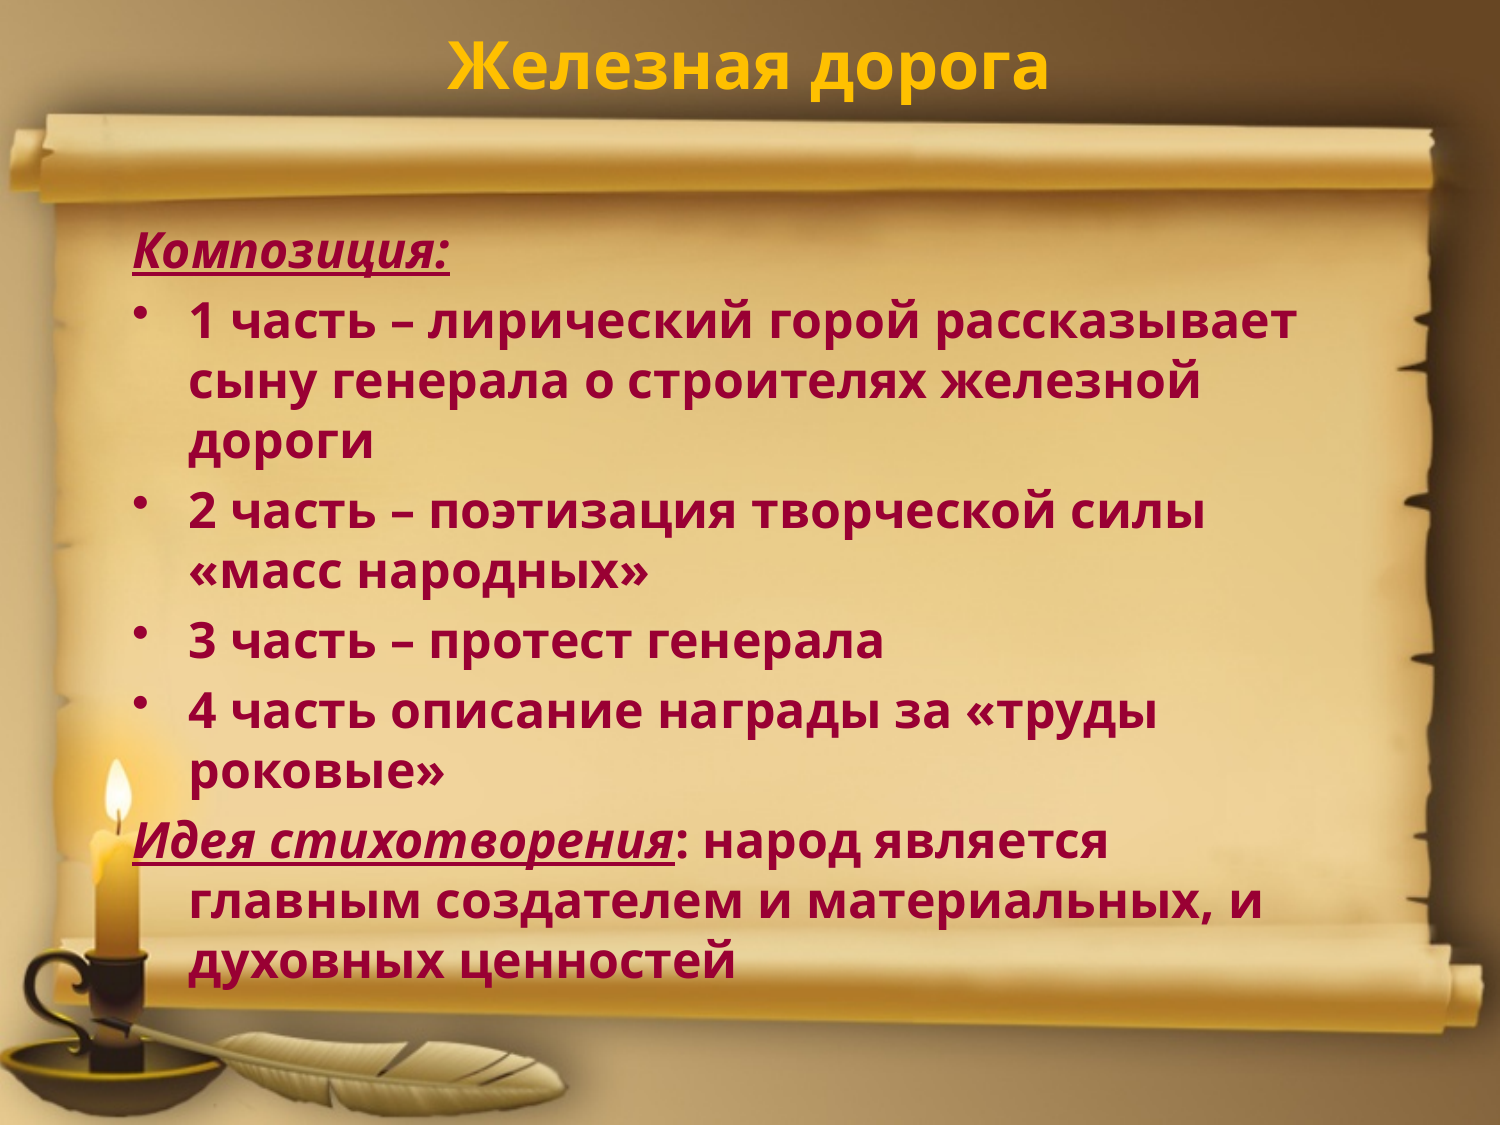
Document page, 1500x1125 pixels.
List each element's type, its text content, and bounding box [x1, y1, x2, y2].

picture [0, 0, 1500, 1125]
list Композиция: 1 часть – лирический горой рассказывает сыну генерала о строителях железной дороги 2 часть – поэтизация творческой силы «масс народных» 3 часть – протест генерала 4 часть описание награды за «труды роковые» Идея стихотворения: народ является главным создателем и материальных, и духовных ценностей [116, 210, 1372, 1006]
title Железная дорога [74, 0, 1426, 126]
